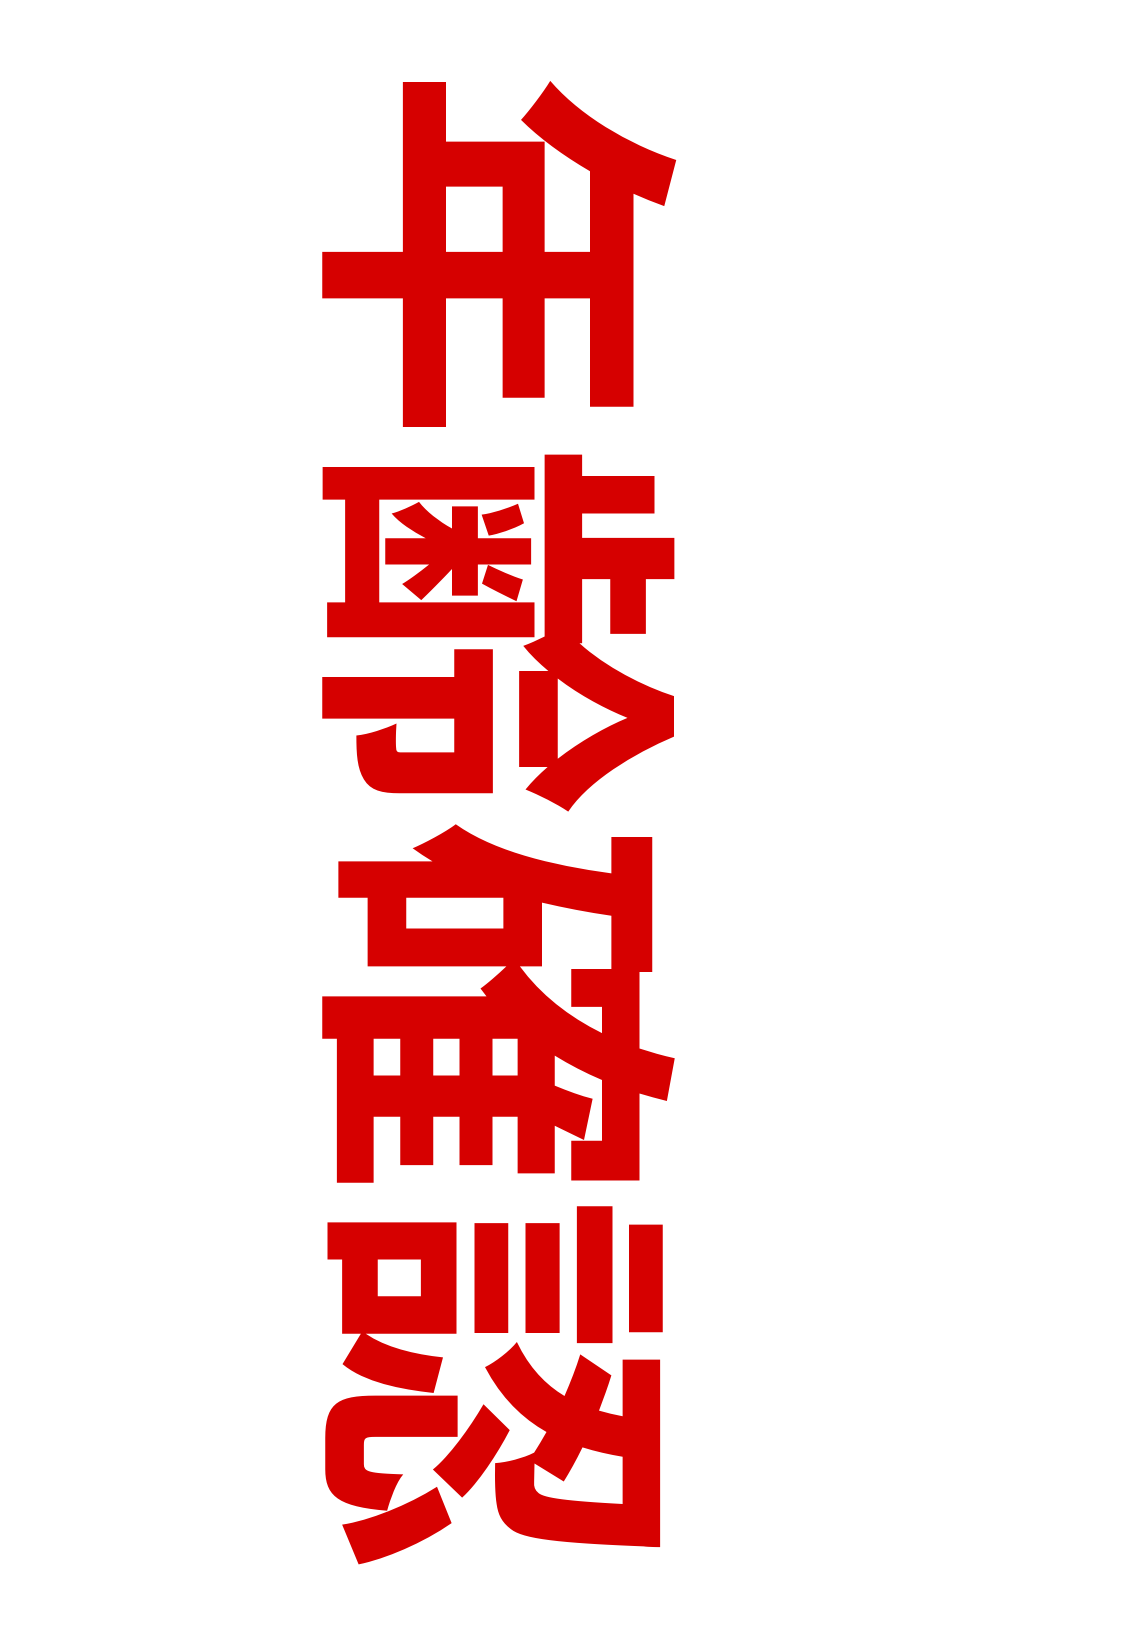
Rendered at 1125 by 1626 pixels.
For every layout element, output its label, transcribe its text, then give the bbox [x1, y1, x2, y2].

text_box 年齢確認 [274, 52, 810, 1586]
